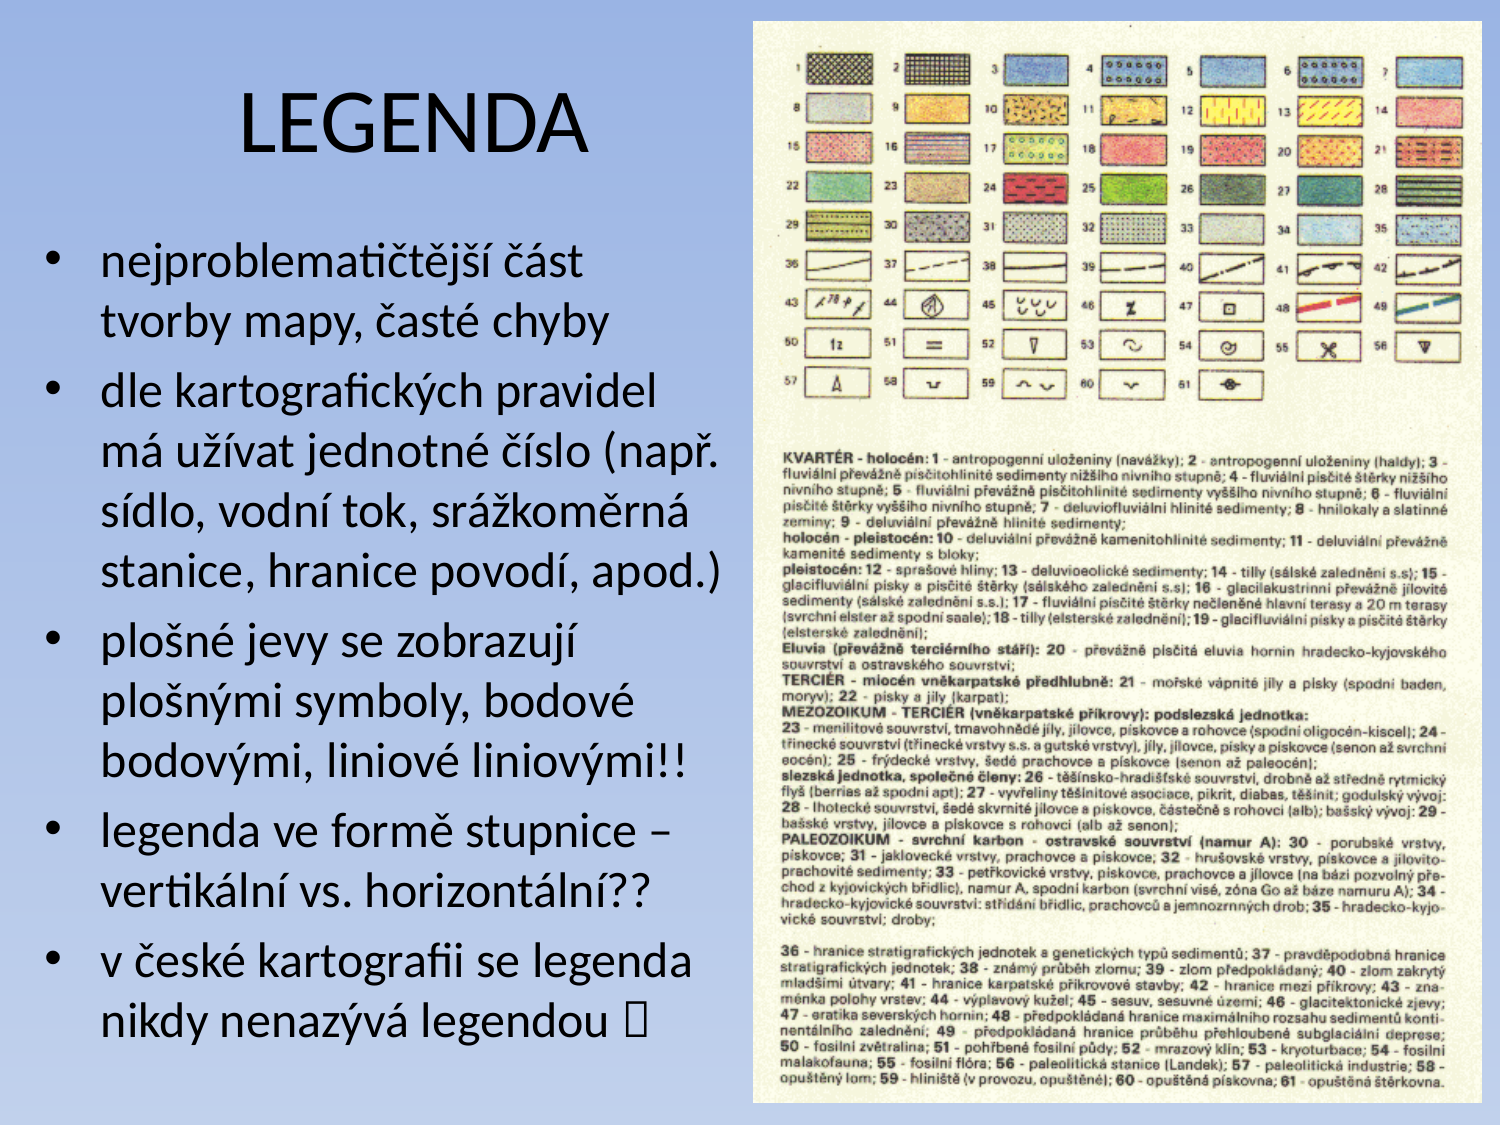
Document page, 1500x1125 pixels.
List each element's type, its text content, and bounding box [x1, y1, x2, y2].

picture [753, 21, 1482, 1104]
title LEGENDA [75, 21, 752, 210]
list nejproblematičtější část tvorby mapy, časté chyby dle kartografických pravidel má užívat jednotné číslo (např. sídlo, vodní tok, srážkoměrná stanice, hranice povodí, apod.) plošné jevy se zobrazují plošnými symboly, bodové bodovými, liniové liniovými!! legenda ve formě stupnice – vertikální vs. horizontální?? v české kartografii se legenda nikdy nenazývá legendou  [29, 219, 739, 1104]
